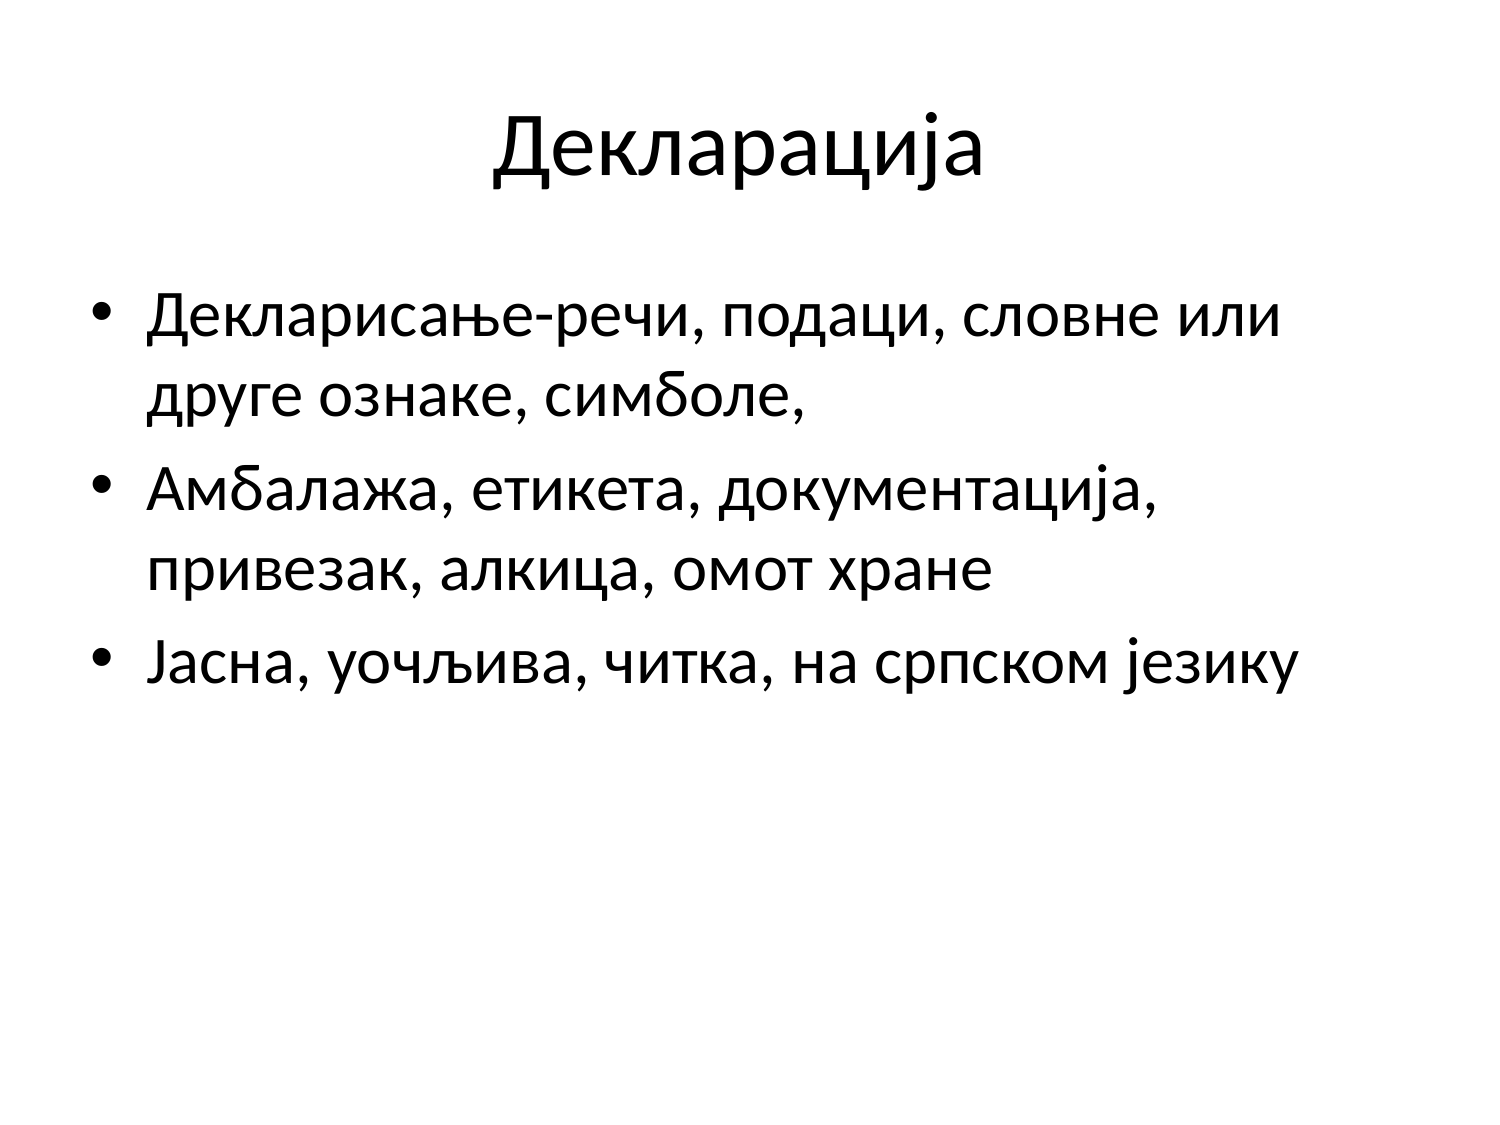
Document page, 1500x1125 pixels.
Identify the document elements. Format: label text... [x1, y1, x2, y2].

list Декларисање-речи, подаци, словне или друге ознаке, симболе, Амбалажа, етикета, документација, привезак, алкица, омот хране Јасна, уочљива, читка, на српском језику [75, 262, 1425, 1005]
title Декларација [75, 45, 1425, 233]
